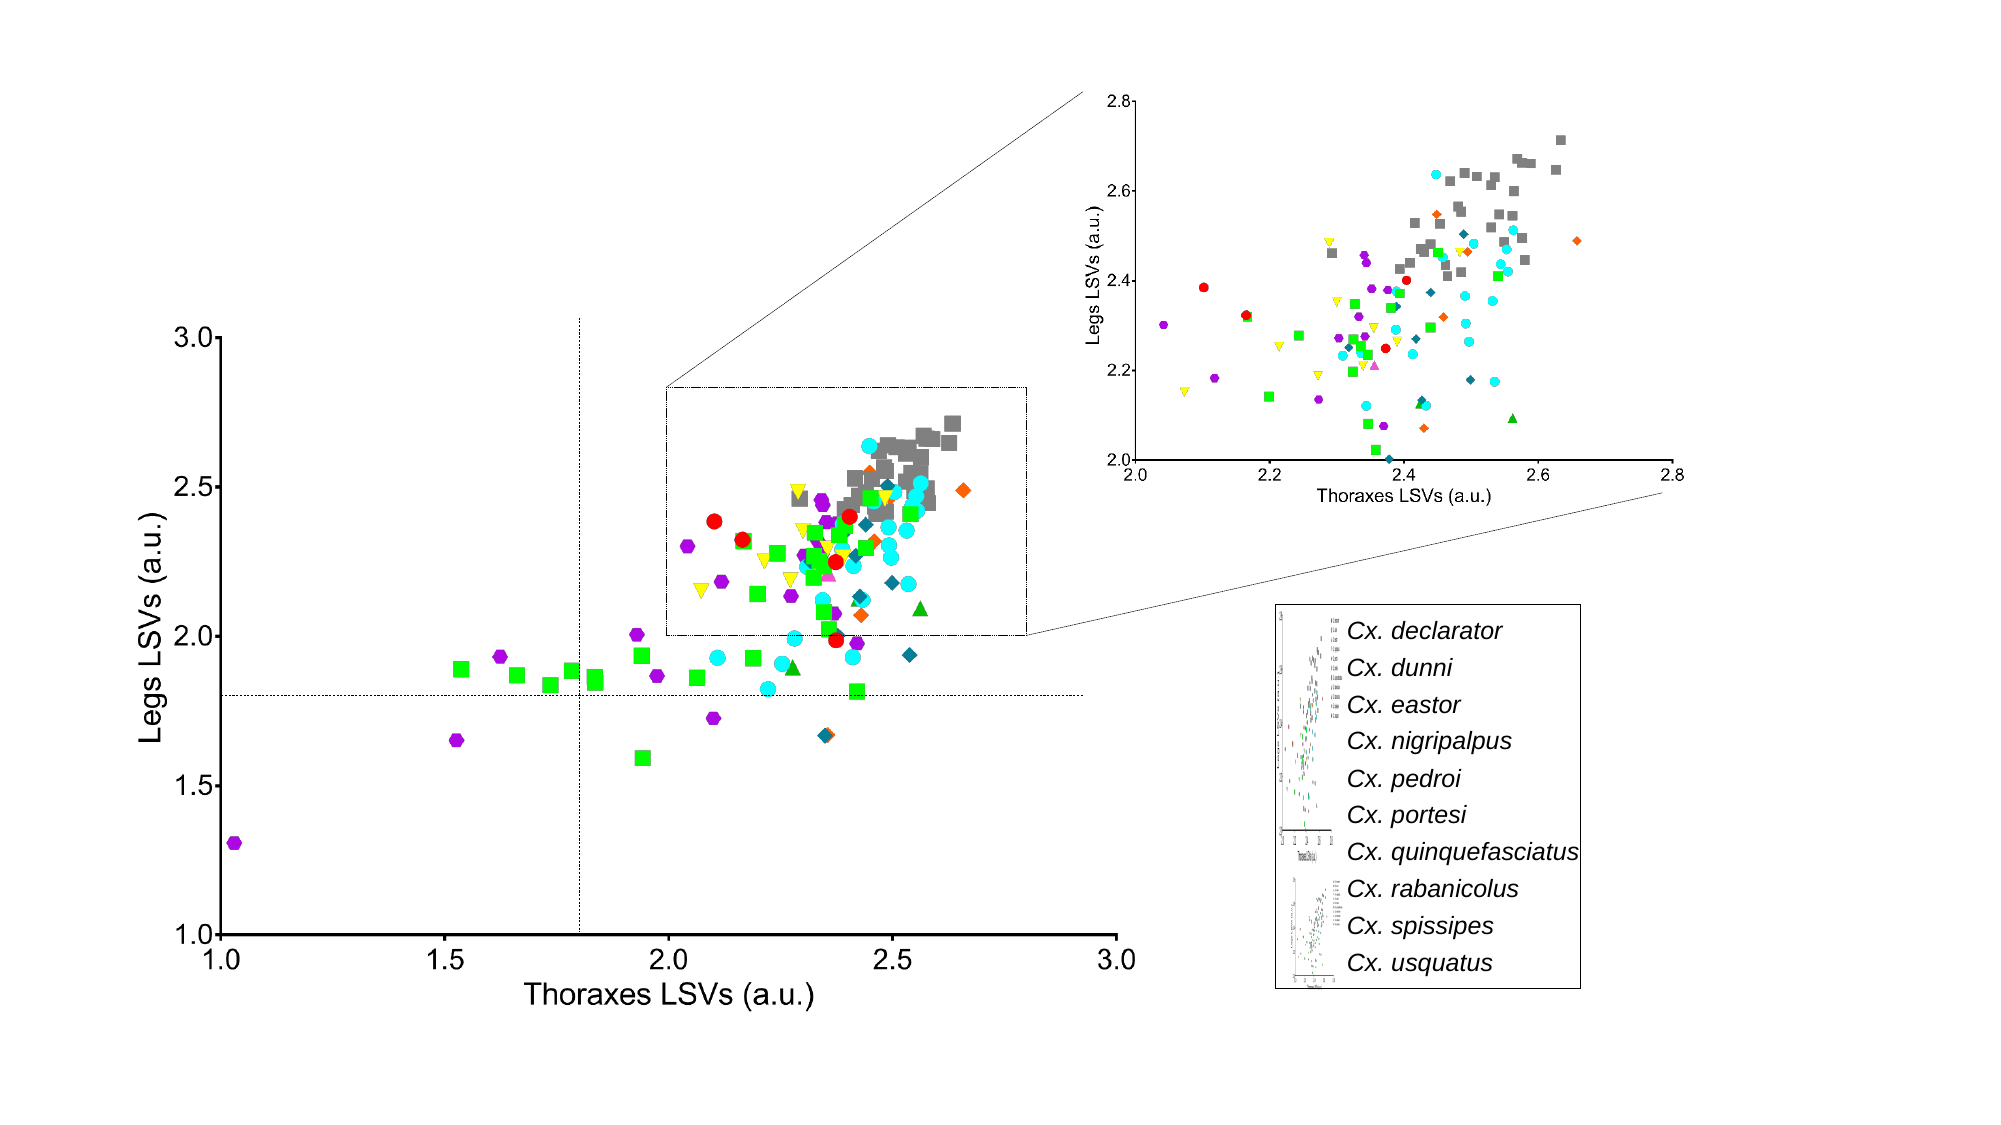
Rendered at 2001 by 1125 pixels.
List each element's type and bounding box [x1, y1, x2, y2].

text_box [117, 75, 1723, 1025]
